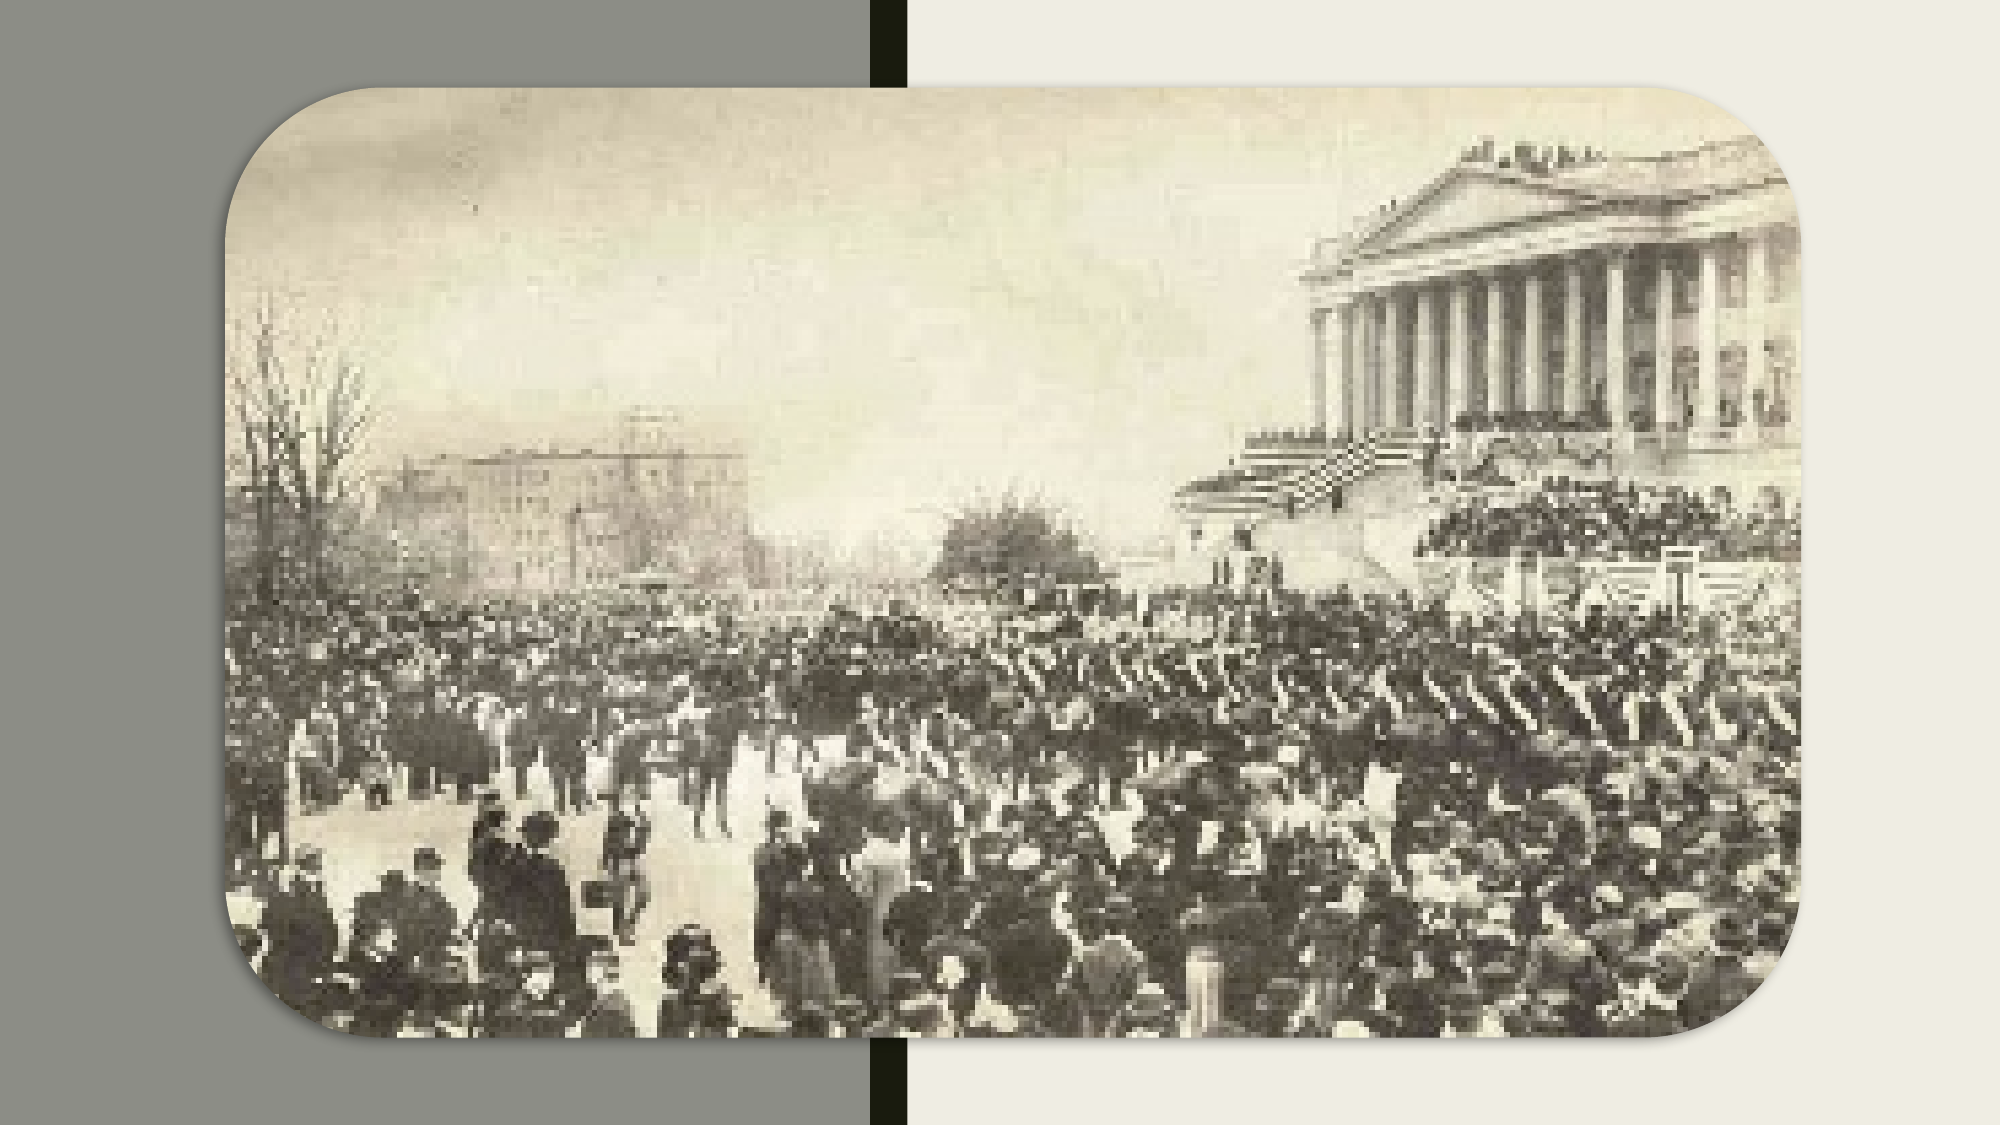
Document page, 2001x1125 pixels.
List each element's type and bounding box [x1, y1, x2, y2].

list [224, 87, 1802, 1038]
